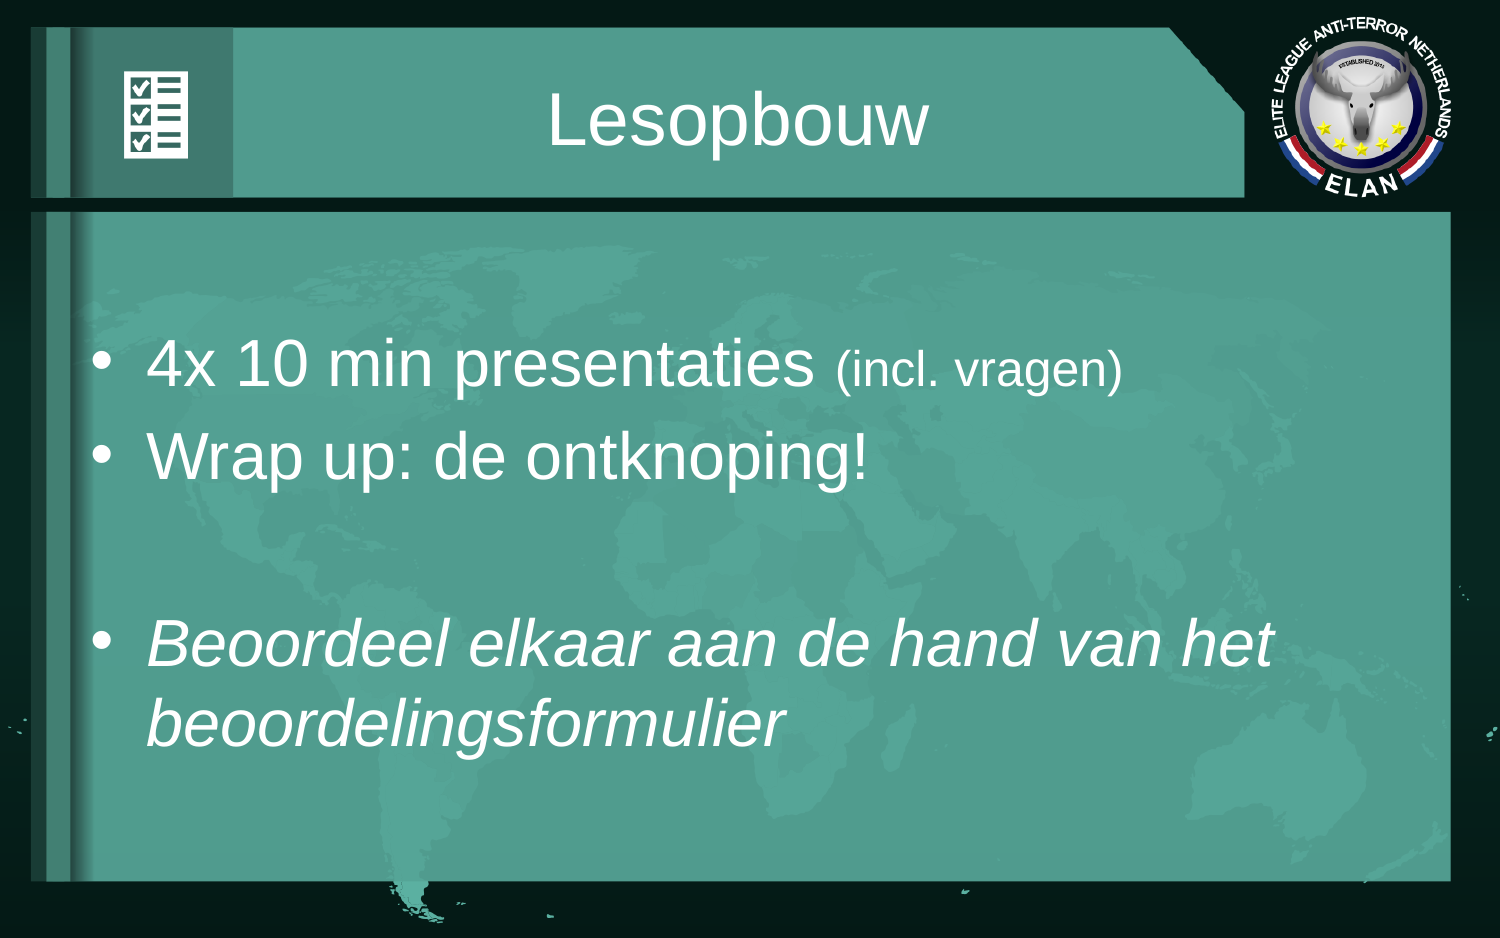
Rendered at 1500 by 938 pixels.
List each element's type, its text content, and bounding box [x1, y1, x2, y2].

title Lesopbouw [230, 37, 1247, 194]
picture [0, 0, 1500, 938]
list 4x 10 min presentaties (incl. vragen) Wrap up: de ontknoping! Beoordeel elkaar aan de hand van het beoordelingsformulier [75, 218, 1447, 838]
